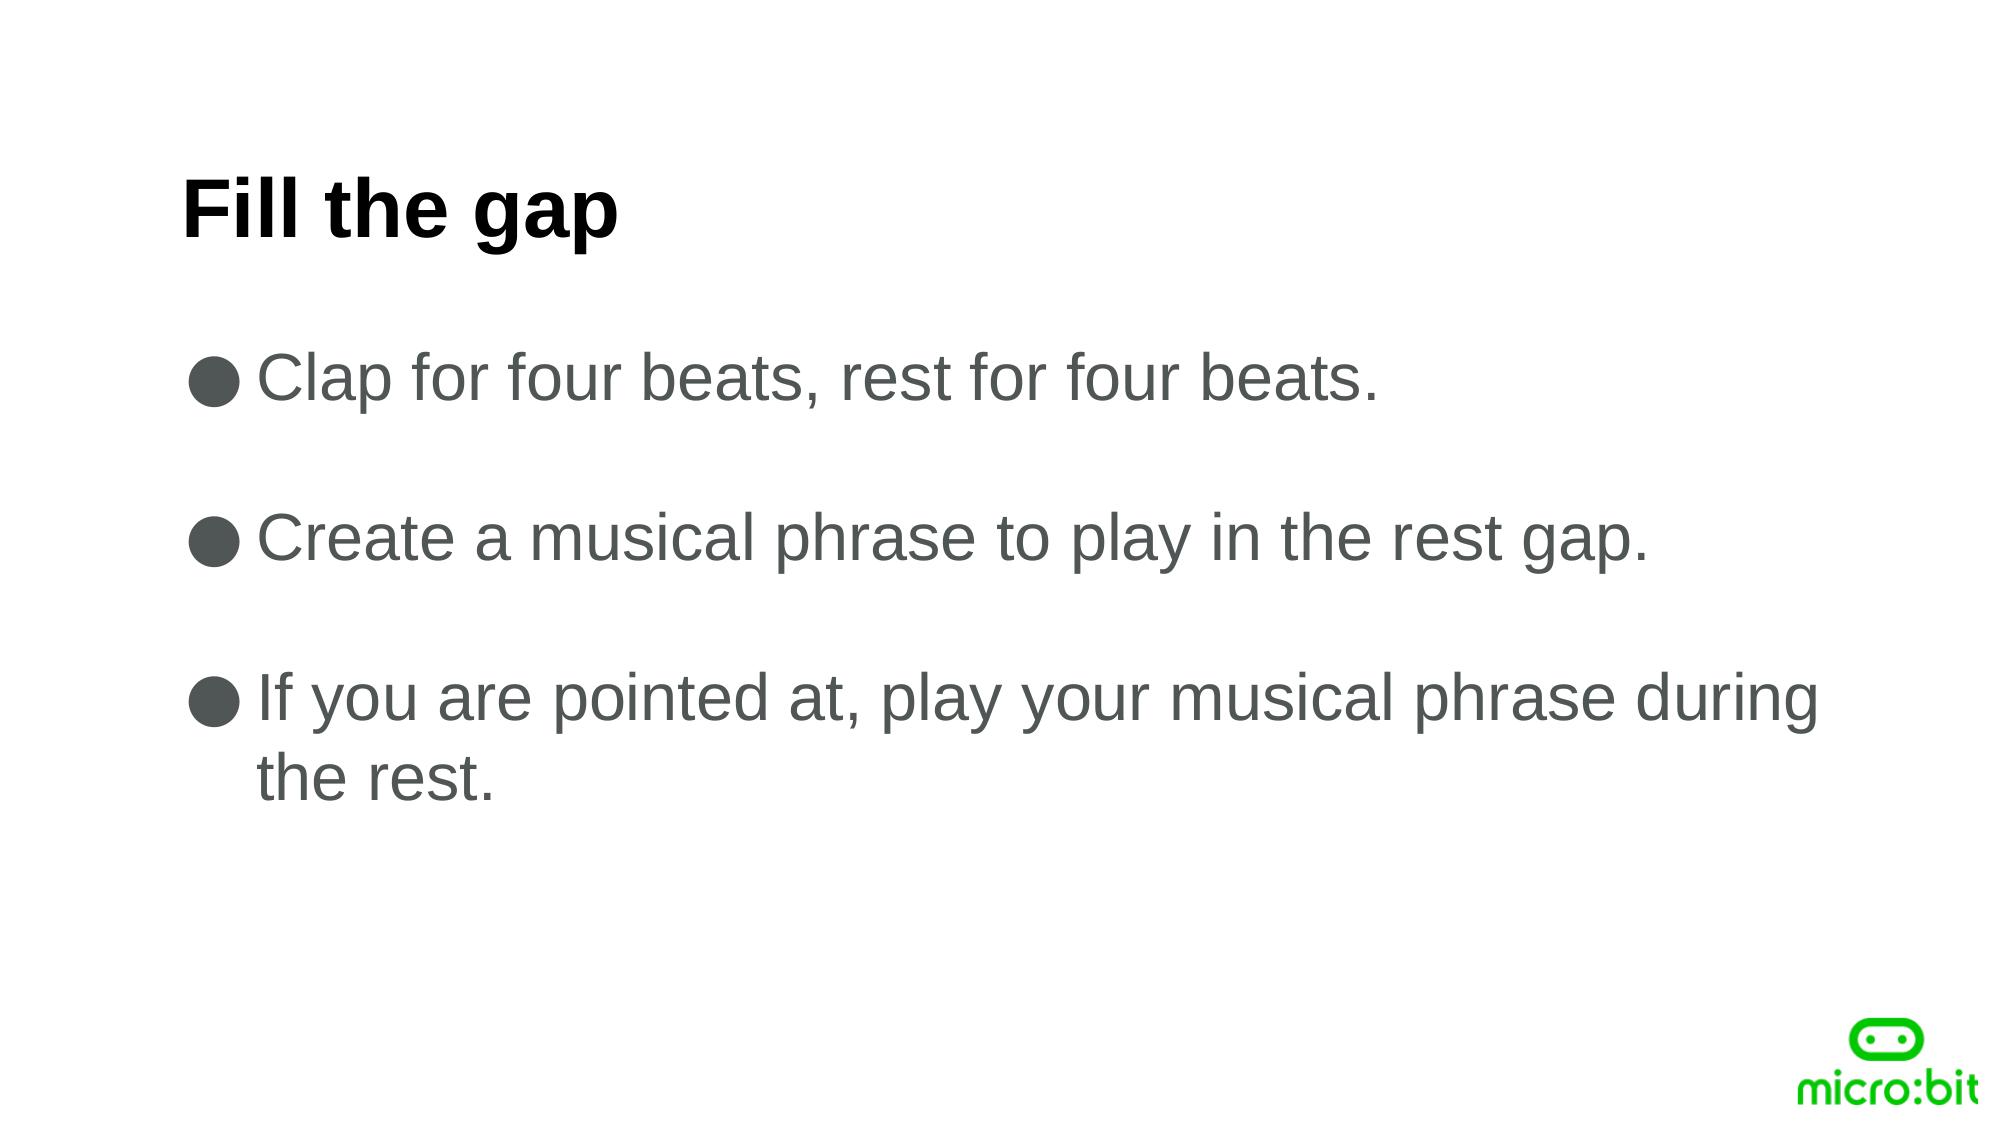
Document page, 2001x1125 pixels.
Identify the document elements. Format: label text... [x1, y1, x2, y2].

text_box Fill the gap Clap for four beats, rest for four beats. Create a musical phrase to play in the rest gap. If you are pointed at, play your musical phrase during the rest. [166, 60, 1918, 884]
picture [1797, 1017, 1978, 1106]
